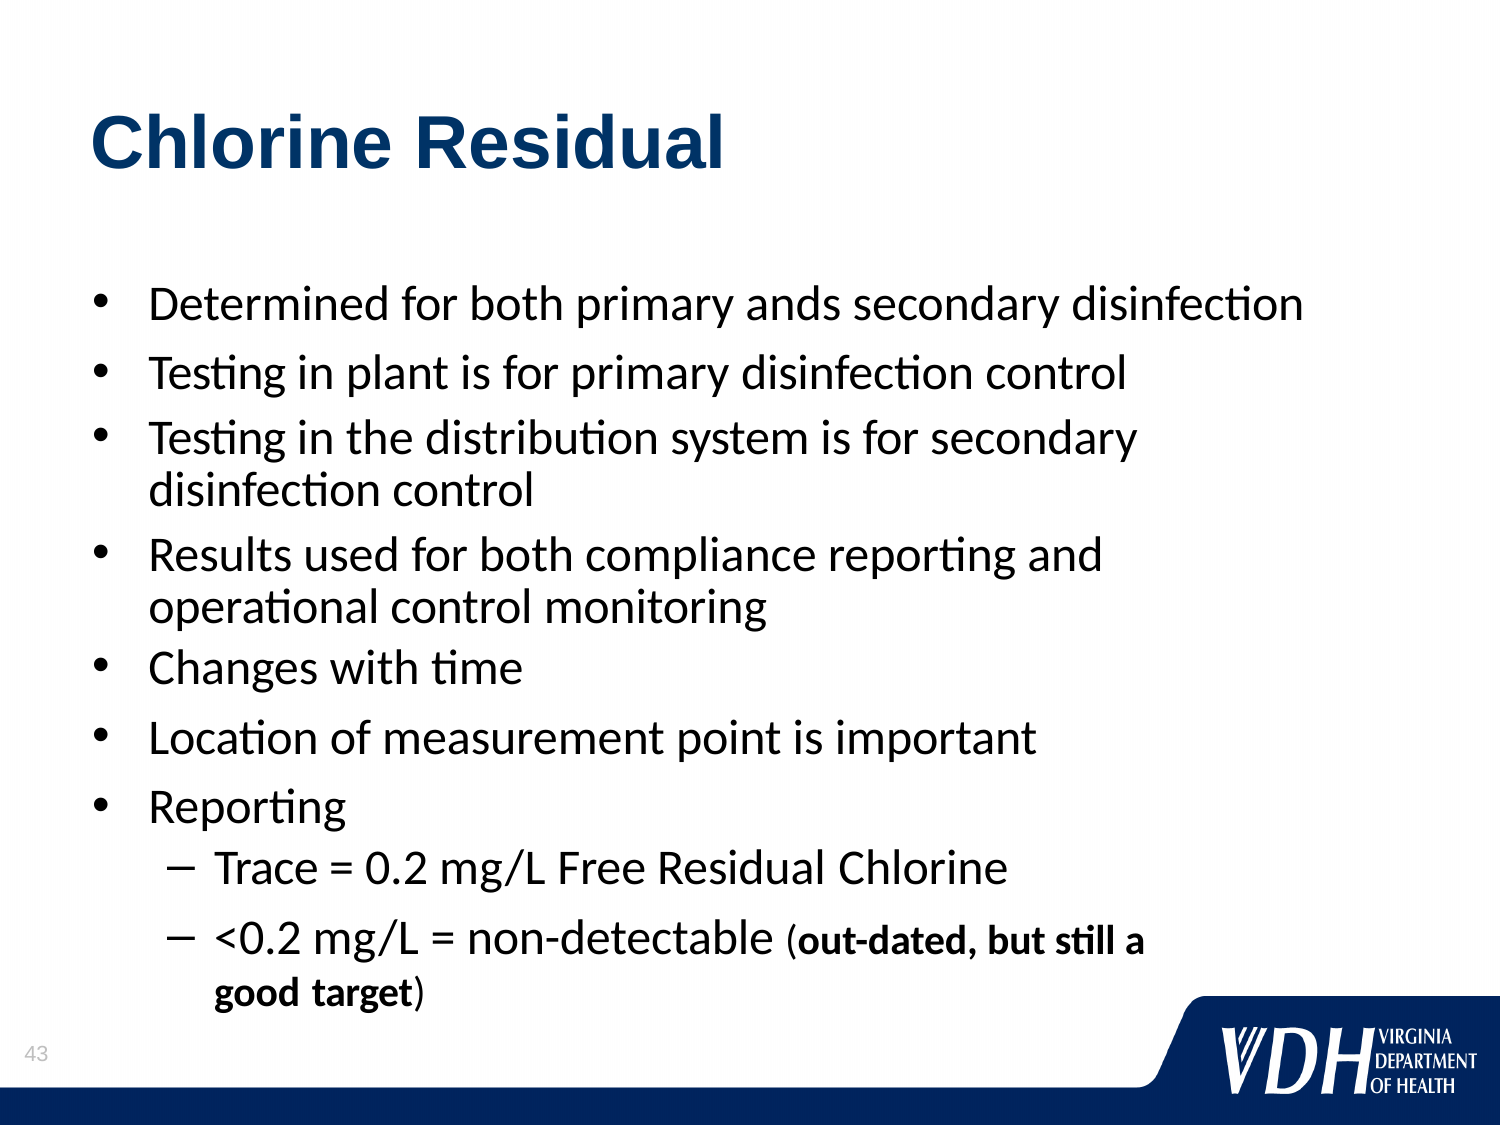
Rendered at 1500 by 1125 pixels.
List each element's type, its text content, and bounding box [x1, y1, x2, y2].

picture [0, 0, 1500, 1125]
title Chlorine Residual [75, 45, 1425, 233]
list Determined for both primary ands secondary disinfection Testing in plant is for primary disinfection control Testing in the distribution system is for secondary disinfection control Results used for both compliance reporting and operational control monitoring Changes with time Location of measurement point is important Reporting Trace = 0.2 mg/L Free Residual Chlorine <0.2 mg/L = non-detectable (out-dated, but still a good target) [75, 262, 1425, 1050]
slide_number 43 [9, 1025, 104, 1080]
